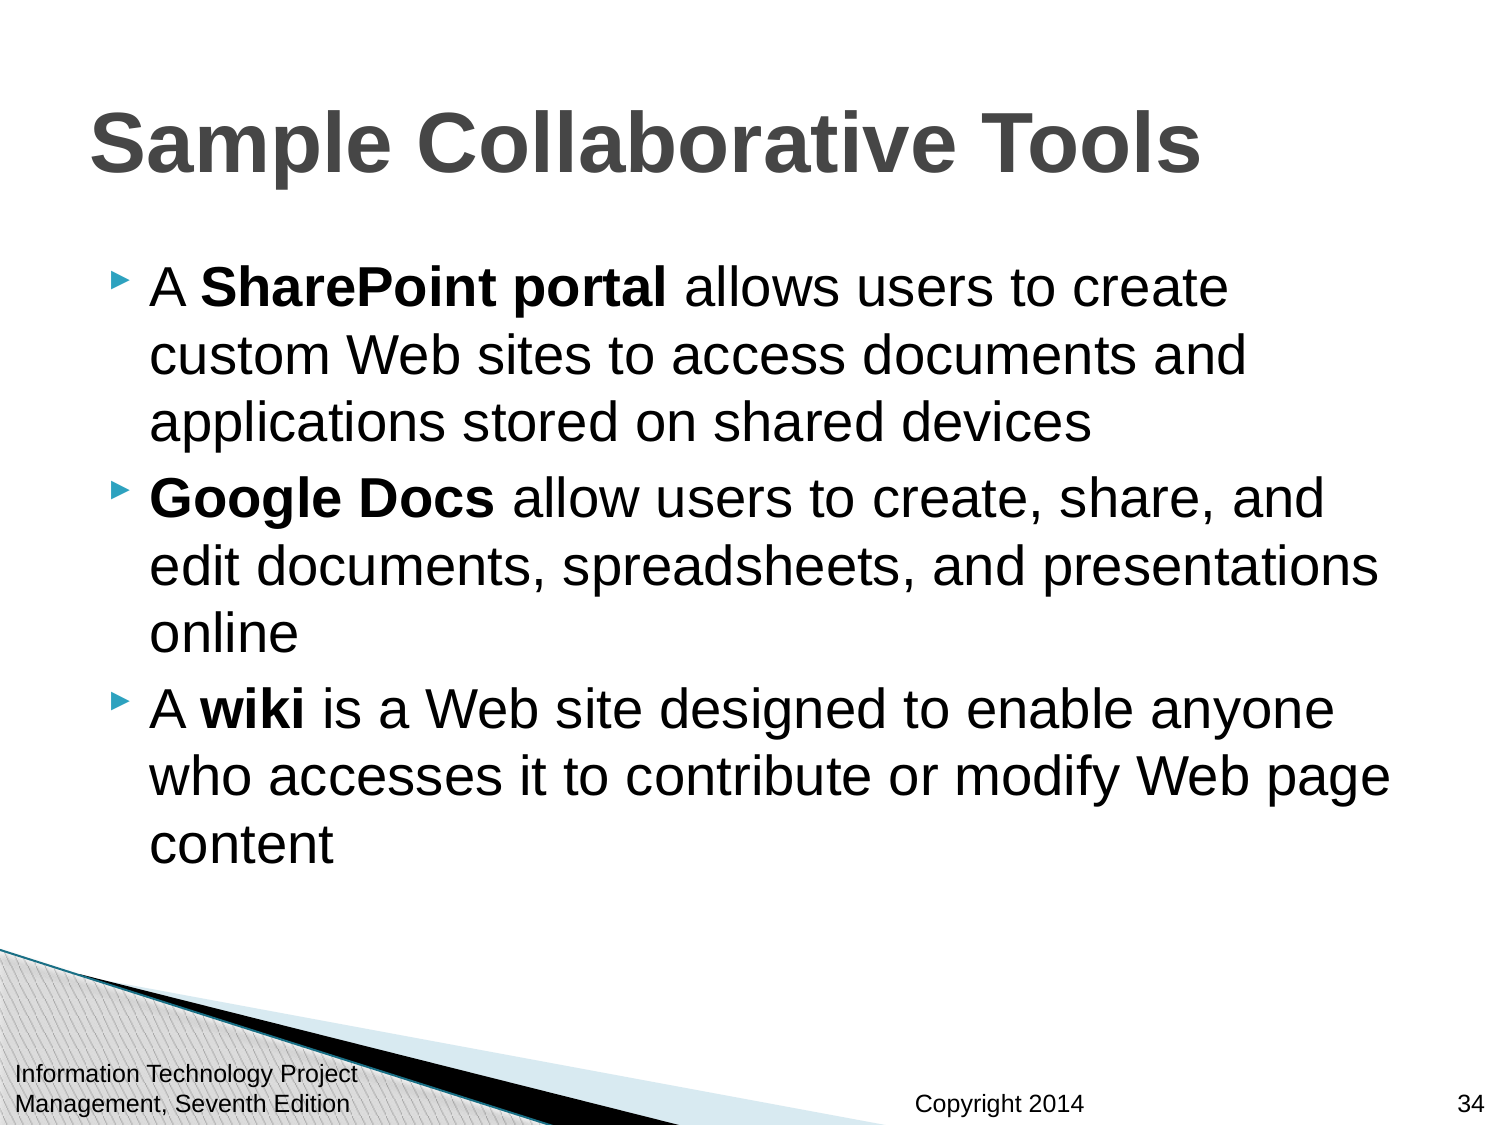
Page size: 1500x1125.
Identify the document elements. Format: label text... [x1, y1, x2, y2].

title Sample Collaborative Tools [75, 45, 1425, 233]
list A SharePoint portal allows users to create custom Web sites to access documents and applications stored on shared devices Google Docs allow users to create, share, and edit documents, spreadsheets, and presentations online A wiki is a Web site designed to enable anyone who accesses it to contribute or modify Web page content [74, 242, 1426, 986]
slide_number 34 [1408, 1065, 1500, 1125]
footer Information Technology Project Management, Seventh Edition [0, 1065, 425, 1125]
